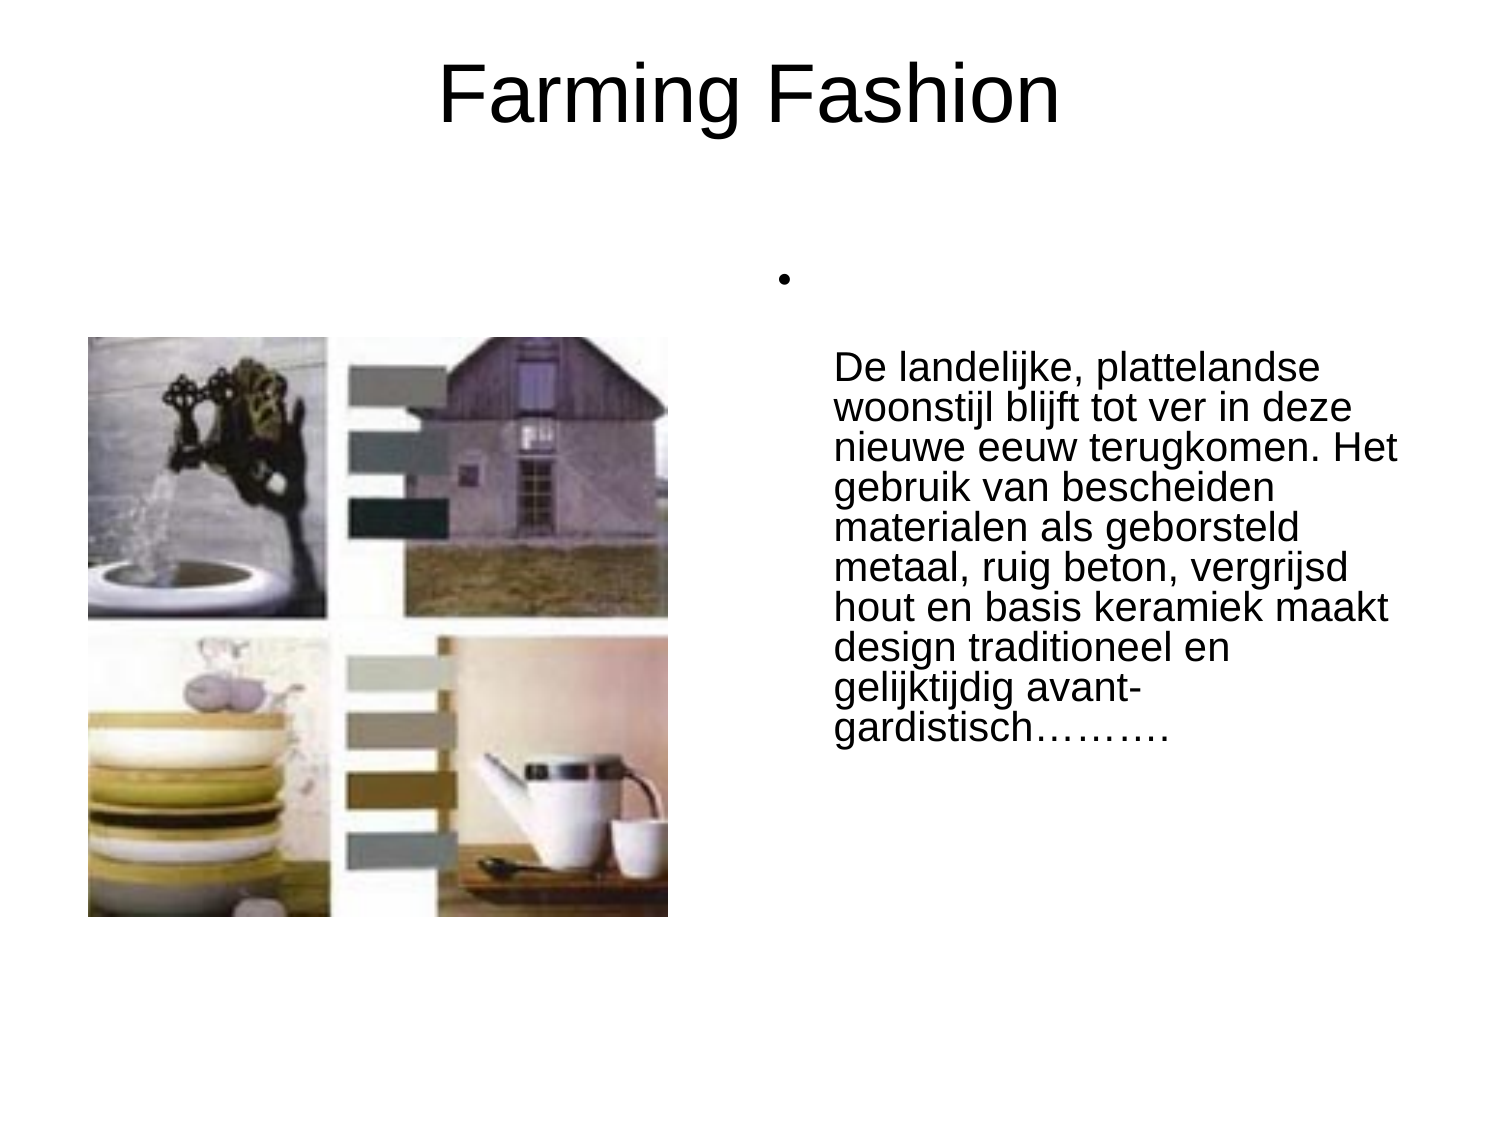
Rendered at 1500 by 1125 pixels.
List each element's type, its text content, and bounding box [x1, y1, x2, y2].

title Farming Fashion [74, 44, 1426, 233]
picture [88, 337, 668, 917]
list De landelijke, plattelandse woonstijl blijft tot ver in deze nieuwe eeuw terugkomen. Het gebruik van bescheiden materialen als geborsteld metaal, ruig beton, vergrijsd hout en basis keramiek maakt design traditioneel en gelijktijdig avant-gardistisch………. [762, 262, 1426, 1006]
